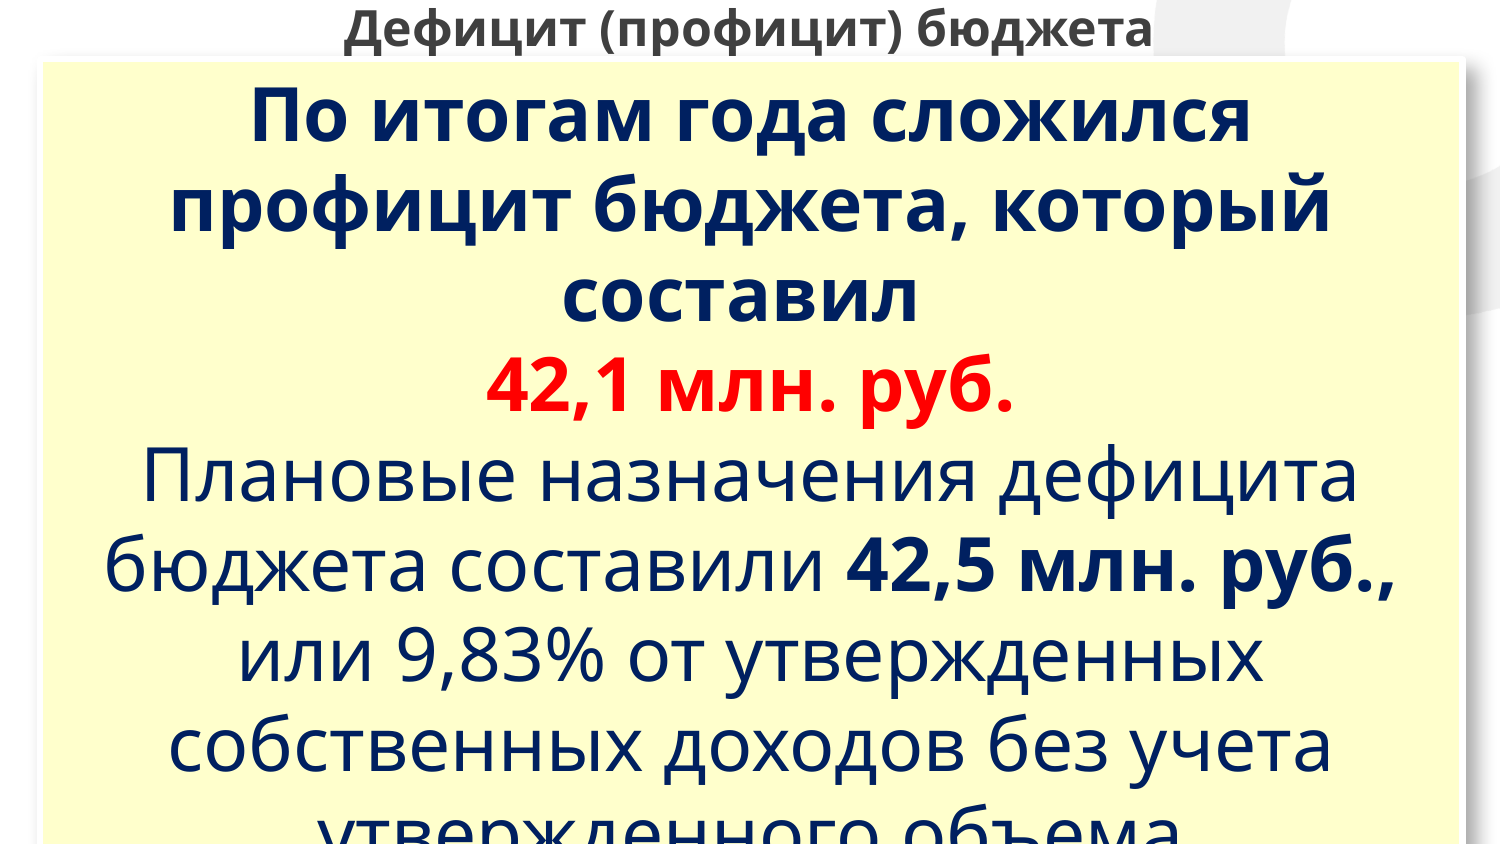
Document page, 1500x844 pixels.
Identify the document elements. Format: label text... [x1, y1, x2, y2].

text_box По итогам года сложился профицит бюджета, который составил 42,1 млн. руб. Плановые назначения дефицита бюджета составили 42,5 млн. руб., или 9,83% от утвержденных собственных доходов без учета утвержденного объема безвозмездных поступлений. [39, 59, 1463, 844]
picture [1152, 0, 1500, 368]
title Дефицит (профицит) бюджета [30, 0, 1470, 57]
